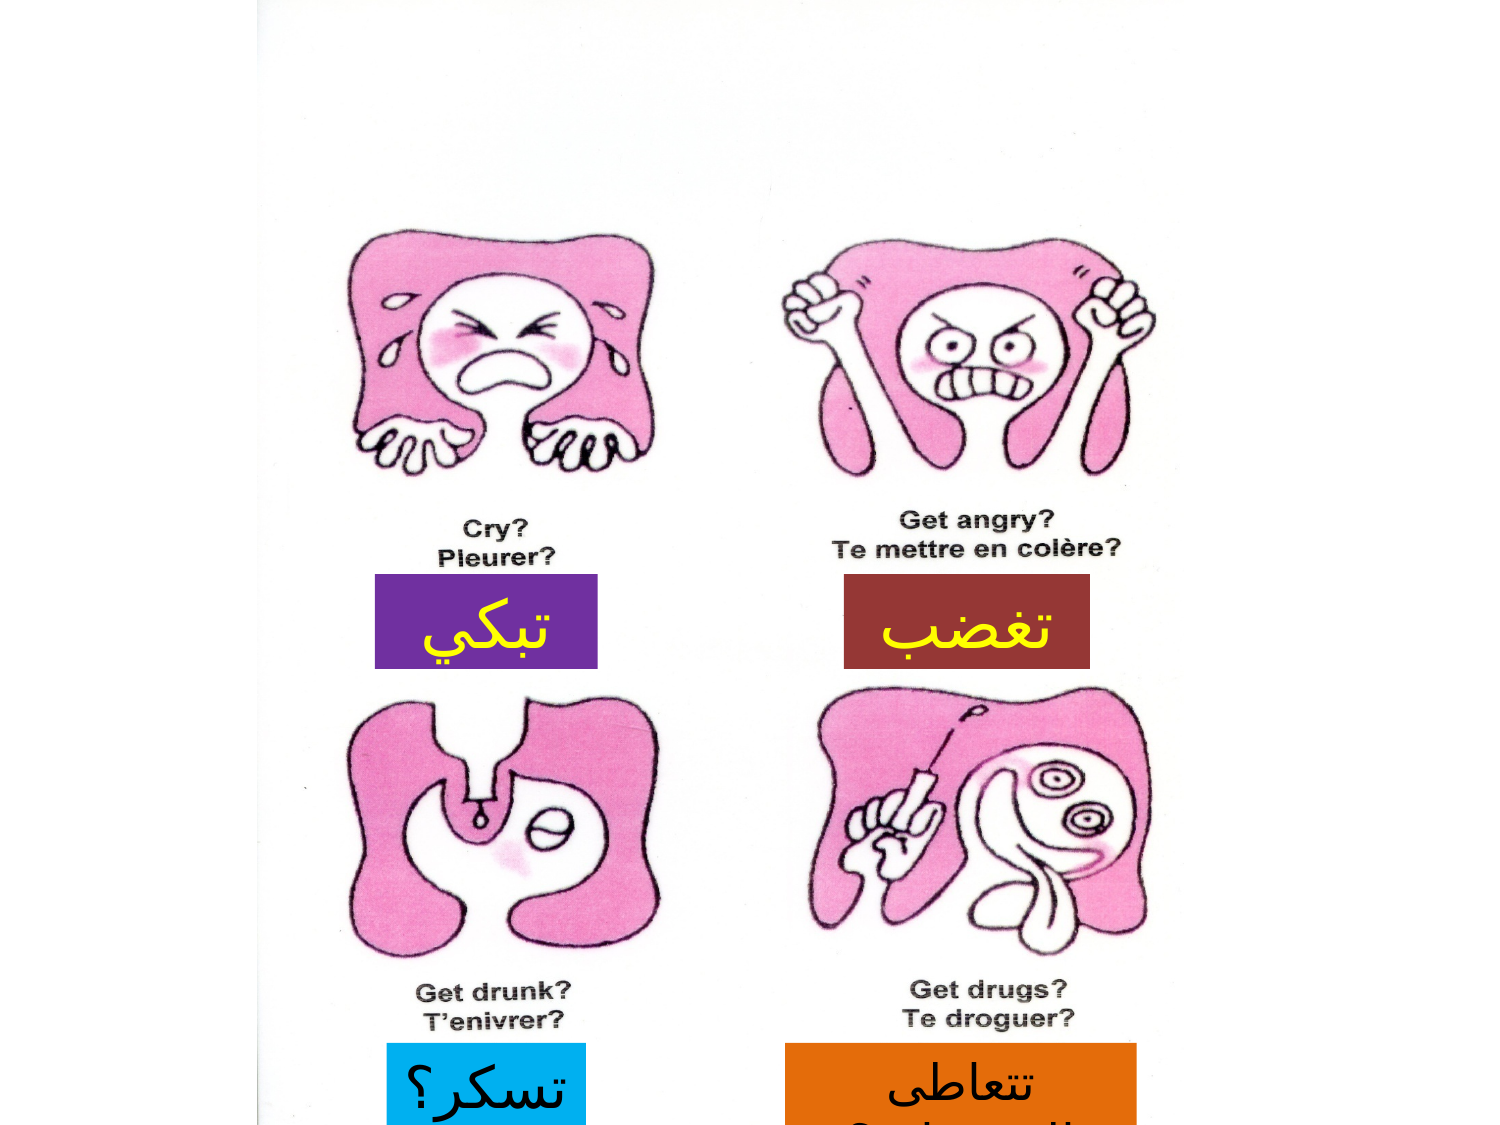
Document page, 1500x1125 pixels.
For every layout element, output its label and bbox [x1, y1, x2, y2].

picture [410, 1066, 430, 1095]
picture [257, 0, 1184, 1125]
picture [434, 1066, 561, 1121]
